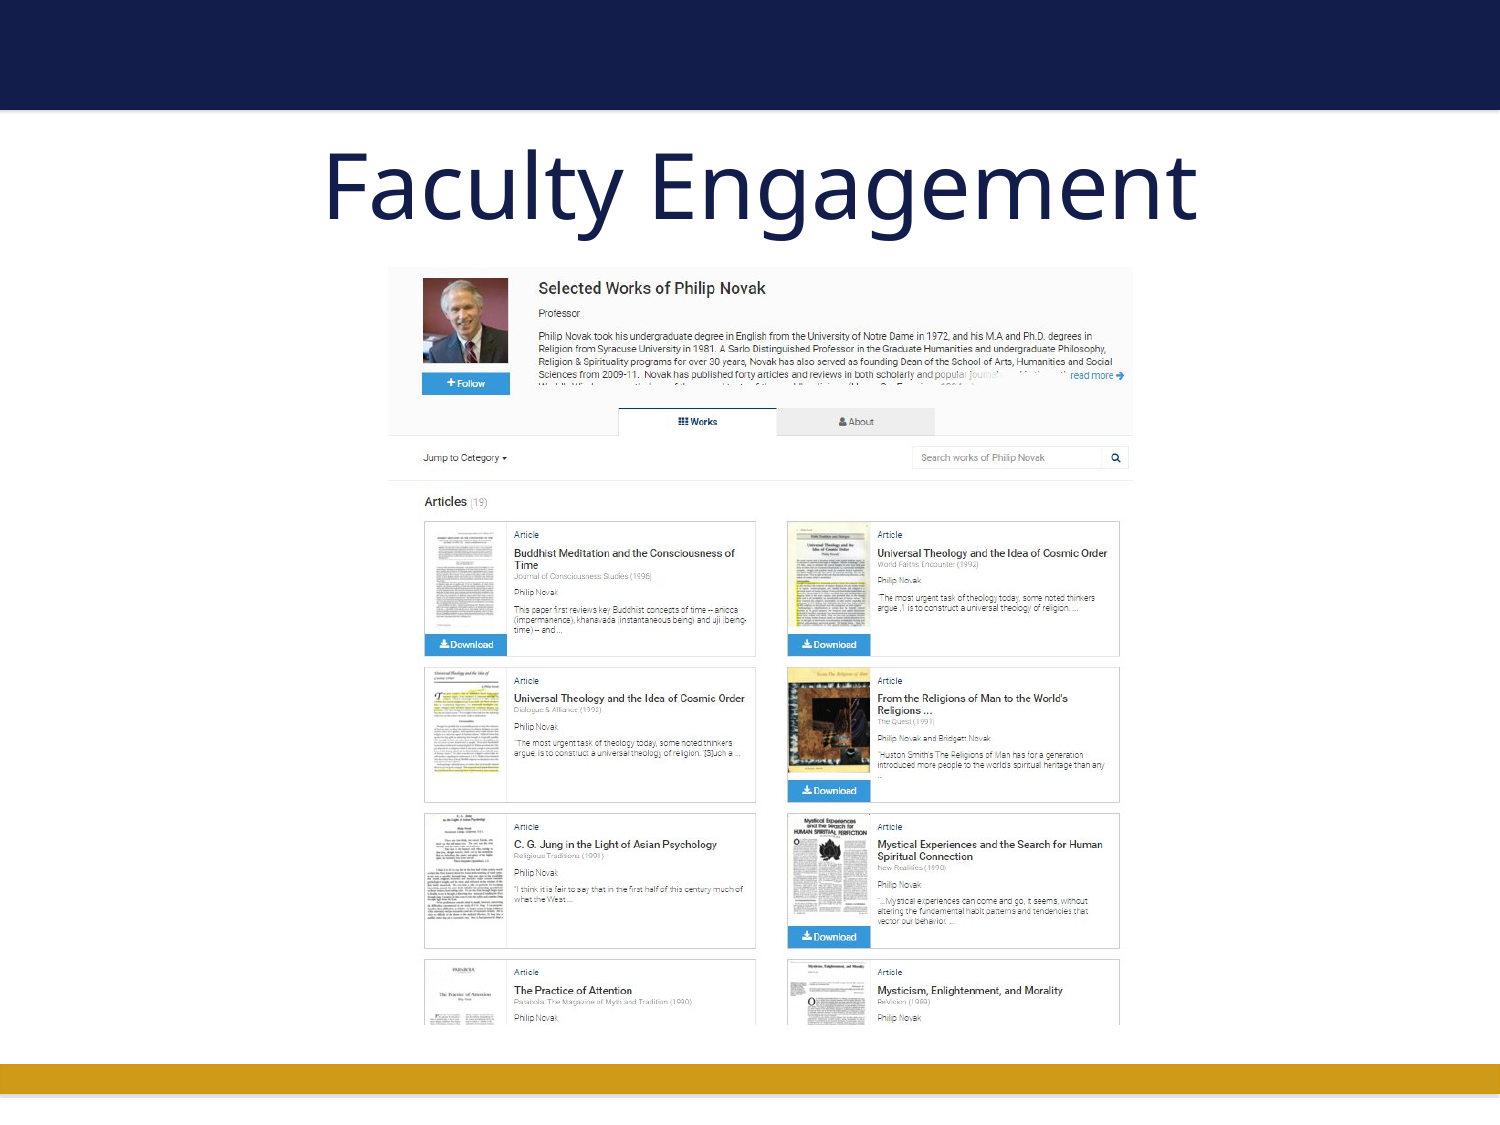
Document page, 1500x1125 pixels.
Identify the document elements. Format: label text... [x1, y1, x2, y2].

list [388, 267, 1133, 1025]
title Faculty Engagement [95, 68, 1425, 298]
